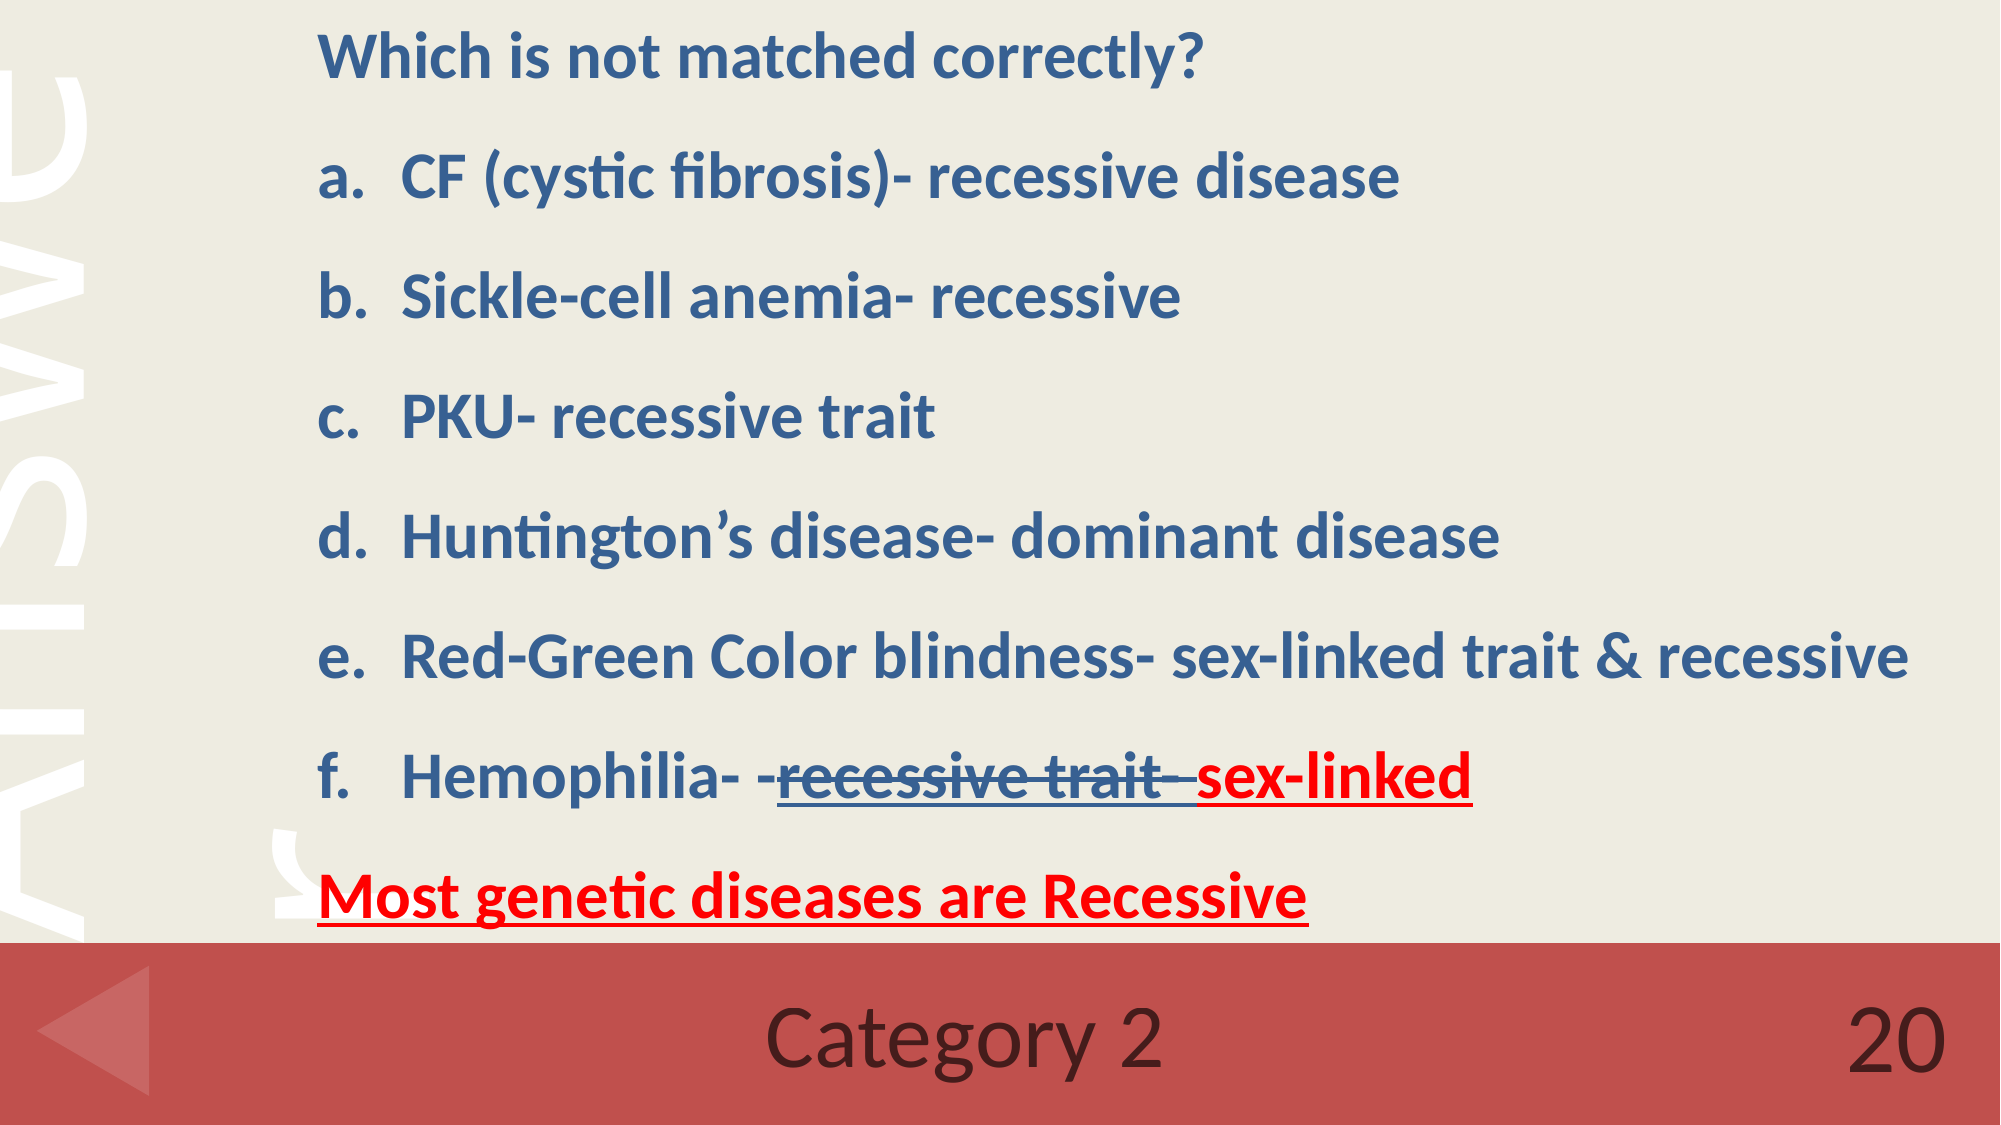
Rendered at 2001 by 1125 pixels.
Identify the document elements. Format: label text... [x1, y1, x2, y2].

title Category 2 [65, 937, 1866, 1125]
list Which is not matched correctly? CF (cystic fibrosis)- recessive disease Sickle-cell anemia- recessive PKU- recessive trait Huntington’s disease- dominant disease Red-Green Color blindness- sex-linked trait & recessive Hemophilia- -recessive trait- sex-linked Most genetic diseases are Recessive [302, 57, 1974, 847]
list 20 [1866, 967, 1963, 1097]
